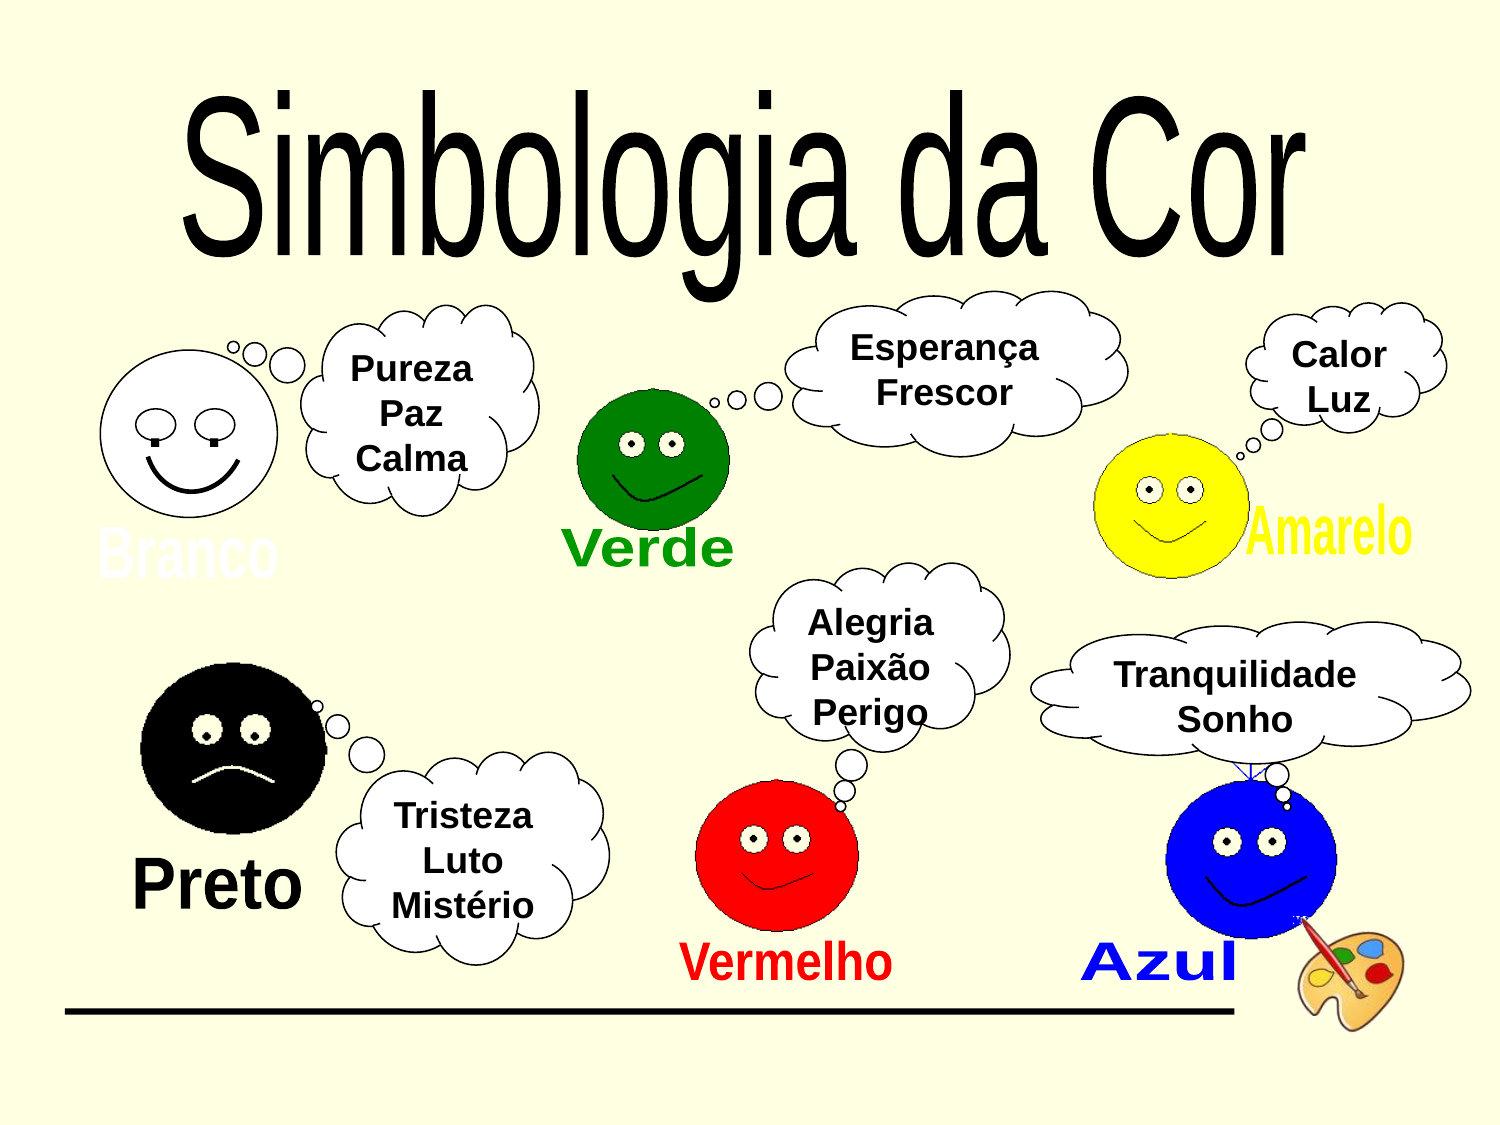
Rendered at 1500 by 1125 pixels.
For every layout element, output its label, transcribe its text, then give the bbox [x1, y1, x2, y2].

text_box Calor Luz [1245, 302, 1447, 433]
text_box Pureza Paz Calma [243, 342, 267, 367]
text_box . [135, 408, 176, 441]
picture [572, 383, 739, 535]
text_box [147, 432, 239, 492]
text_box Pureza Paz Calma [300, 305, 540, 517]
text_box . [194, 408, 235, 441]
text_box Esperança Frescor [785, 291, 1129, 457]
picture [135, 656, 337, 839]
text_box Alegria Paixão Perigo [835, 749, 868, 773]
text_box Tristeza Luto Mistério [349, 737, 385, 773]
text_box Pureza Paz Calma [269, 347, 305, 383]
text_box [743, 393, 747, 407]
picture [690, 774, 869, 936]
picture [1151, 739, 1410, 1033]
text_box [100, 350, 278, 518]
text_box Tristeza Luto Mistério [336, 752, 610, 966]
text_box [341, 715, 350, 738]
text_box Calor Luz [1262, 418, 1283, 441]
picture [1080, 420, 1259, 583]
text_box Tranquilidade Sonho [1030, 622, 1471, 755]
text_box Alegria Paixão Perigo [749, 563, 1011, 753]
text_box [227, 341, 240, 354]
text_box Esperança Frescor [754, 382, 783, 411]
